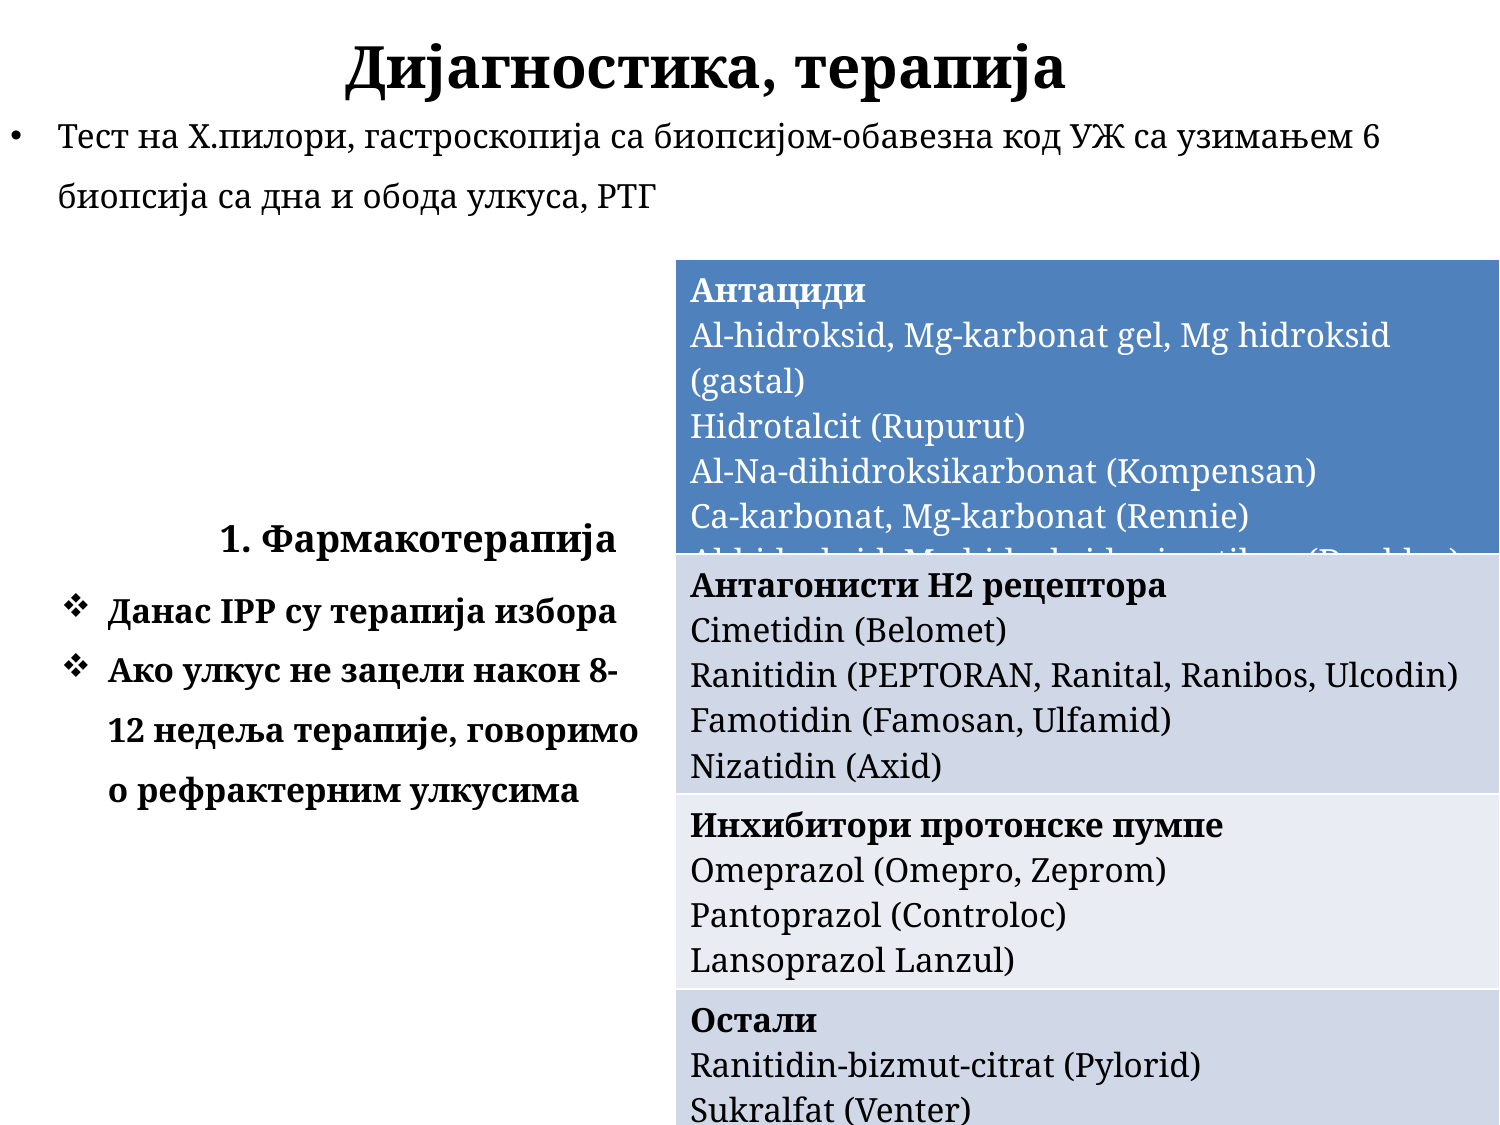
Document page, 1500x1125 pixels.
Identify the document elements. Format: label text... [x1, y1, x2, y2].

table_cell Остали Ranitidin-bizmut-citrat (Pylorid) Sukralfat (Venter) [676, 990, 1499, 1125]
subtitle Тест на Х.пилори, гастроскопија са биопсијом-обавезна код УЖ са узимањем 6 биопсија са дна и обода улкуса, РТГ [0, 88, 1475, 916]
table_cell Антагонисти H2 рецептора Cimetidin (Belomet) Ranitidin (PEPTORAN, Ranital, Ranibos, Ulcodin) Famotidin (Famosan, Ulfamid) Nizatidin (Axid) [676, 555, 1499, 793]
text_box Данас IPP су терапија избора Ако улкус не зацели након 8-12 недеља терапије, говоримо о рефрактерним улкусима [46, 562, 659, 877]
text_box 1. Фармакотерапија [205, 462, 633, 562]
table_header Антациди Al-hidroksid, Mg-karbonat gel, Mg hidroksid (gastal) Hidrotalcit (Rupurut) Al-Na-dihidroksikarbonat (Kompensan) Ca-karbonat, Mg-karbonat (Rennie) Al-hidroksid, Mg-hidroksid , simetikon (Duobloc) [676, 260, 1499, 553]
table_cell Инхибитори протонске пумпе Omeprazol (Omepro, Zeprom) Pantoprazol (Controloc) Lansoprazol Lanzul) [676, 795, 1499, 988]
title Дијагностика, терапија [62, 0, 1351, 88]
